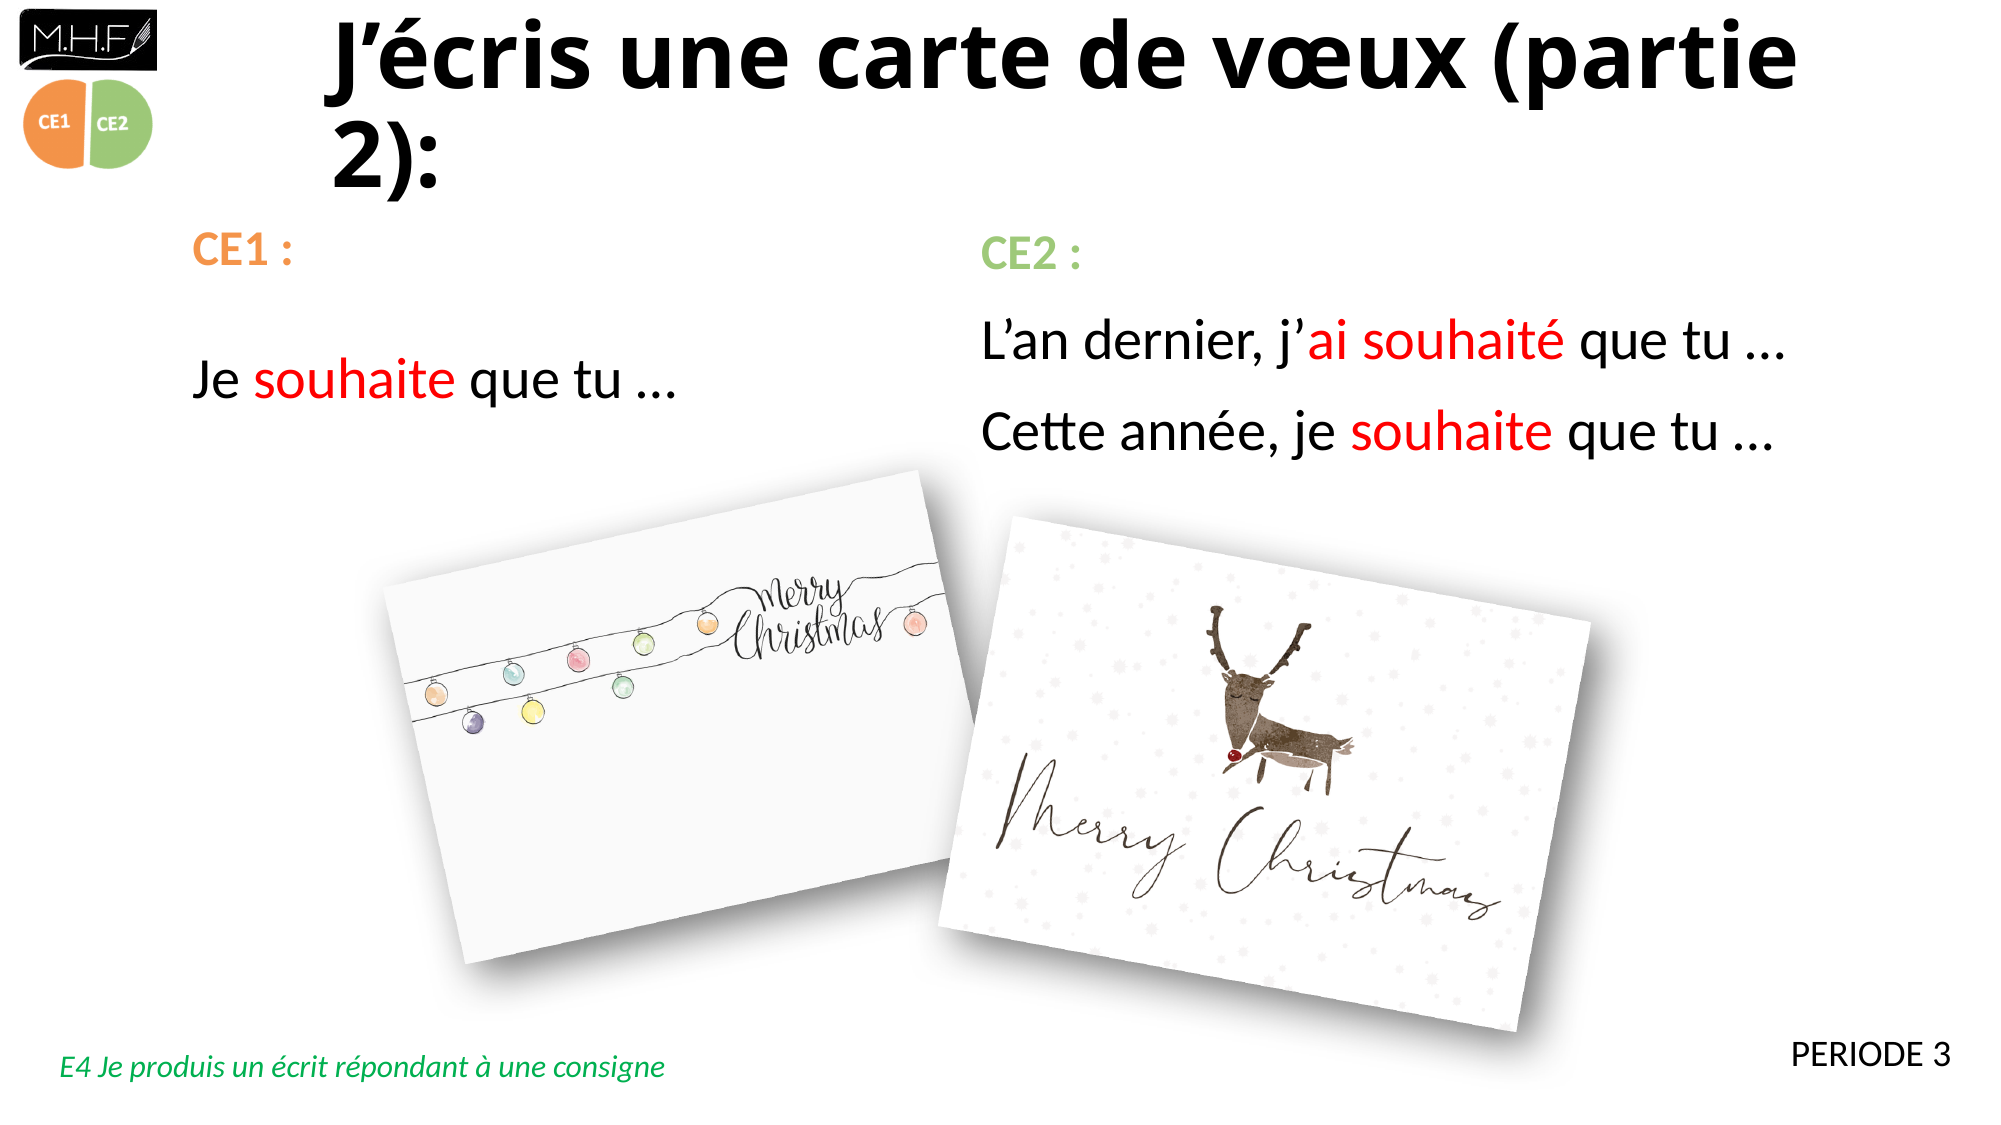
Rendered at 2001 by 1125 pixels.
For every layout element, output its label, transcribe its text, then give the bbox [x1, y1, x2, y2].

text_box CE1 : Je souhaite que tu … [177, 207, 756, 480]
title J’écris une carte de vœux (partie 2): [316, 0, 1863, 218]
text_box E4 Je produis un écrit répondant à une consigne [44, 1038, 1346, 1092]
picture [1, 7, 177, 207]
text_box CE2 : L’an dernier, j’ai souhaité que tu … Cette année, je souhaite que tu … [966, 207, 1863, 470]
picture [384, 471, 1590, 1032]
text_box PERIODE 3 [1362, 1021, 1967, 1082]
